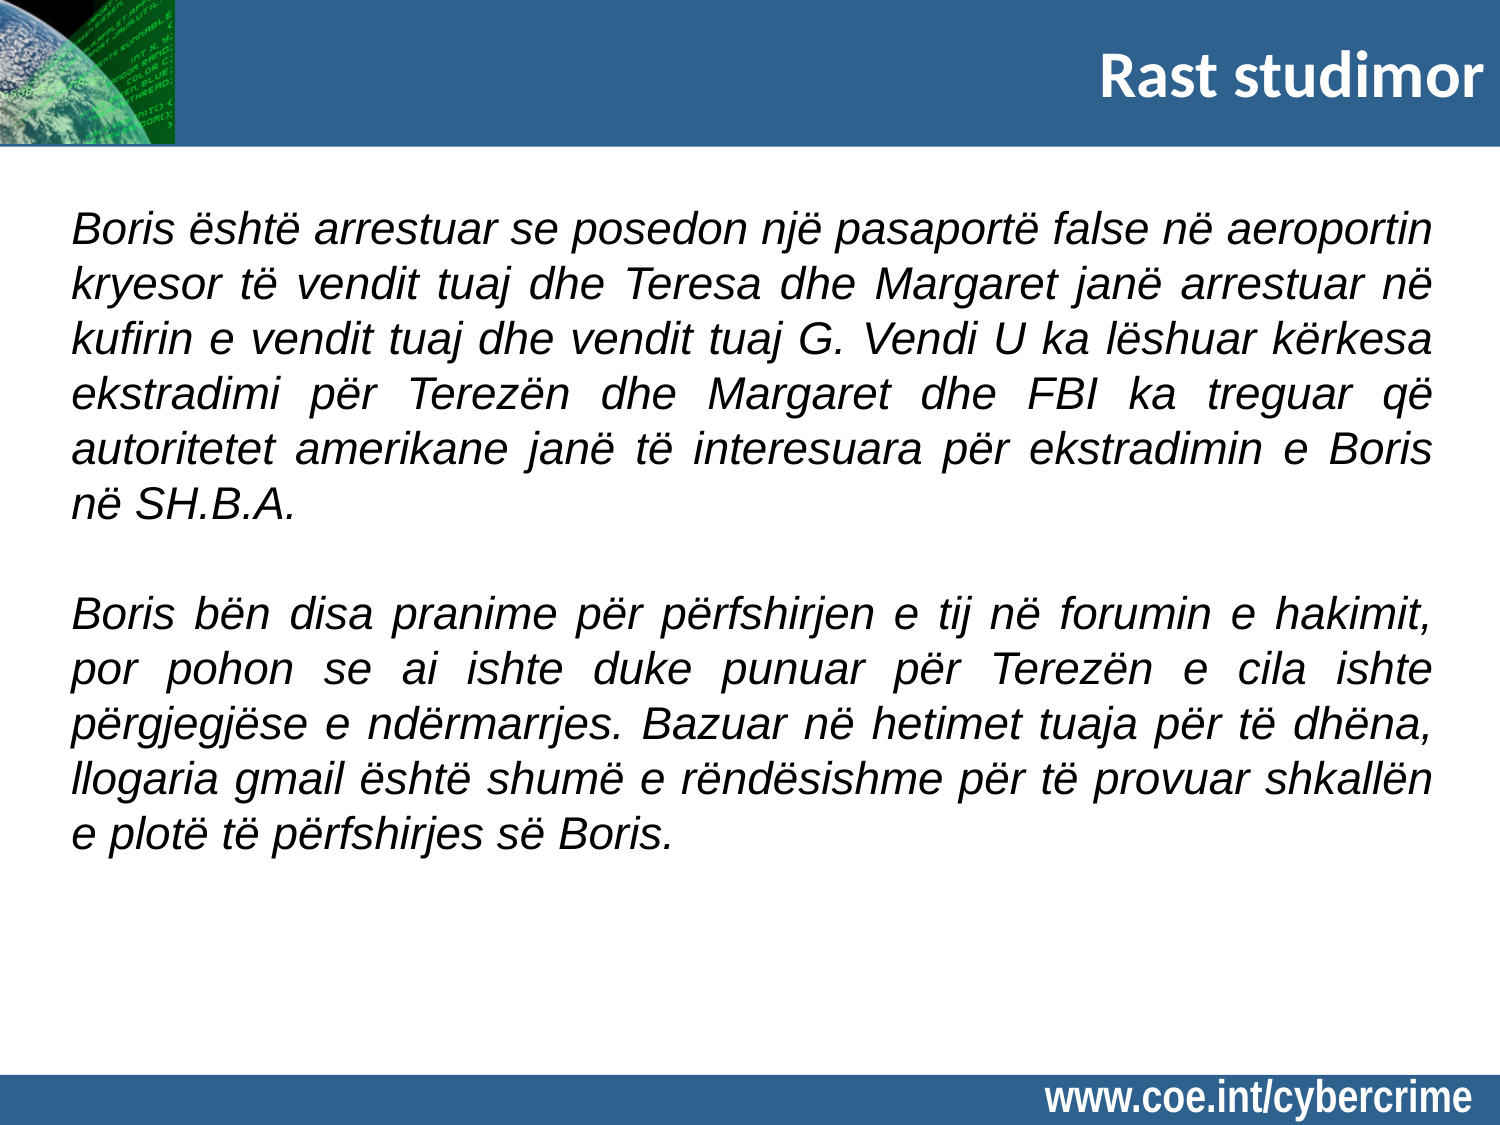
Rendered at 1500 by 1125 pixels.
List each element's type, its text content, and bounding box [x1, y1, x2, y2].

text_box Rast studimor [177, 0, 1500, 149]
text_box Boris është arrestuar se posedon një pasaportë false në aeroportin kryesor të vendit tuaj dhe Teresa dhe Margaret janë arrestuar në kufirin e vendit tuaj dhe vendit tuaj G. Vendi U ka lëshuar kërkesa ekstradimi për Terezën dhe Margaret dhe FBI ka treguar që autoritetet amerikane janë të interesuara për ekstradimin e Boris në SH.B.A. Boris bën disa pranime për përfshirjen e tij në forumin e hakimit, por pohon se ai ishte duke punuar për Terezën e cila ishte përgjegjëse e ndërmarrjes. Bazuar në hetimet tuaja për të dhëna, llogaria gmail është shumë e rëndësishme për të provuar shkallën e plotë të përfshirjes së Boris. [56, 191, 1450, 921]
picture [0, 0, 175, 144]
text_box [0, 1073, 1030, 1125]
text_box www.coe.int/cybercrime [1030, 1059, 1500, 1125]
